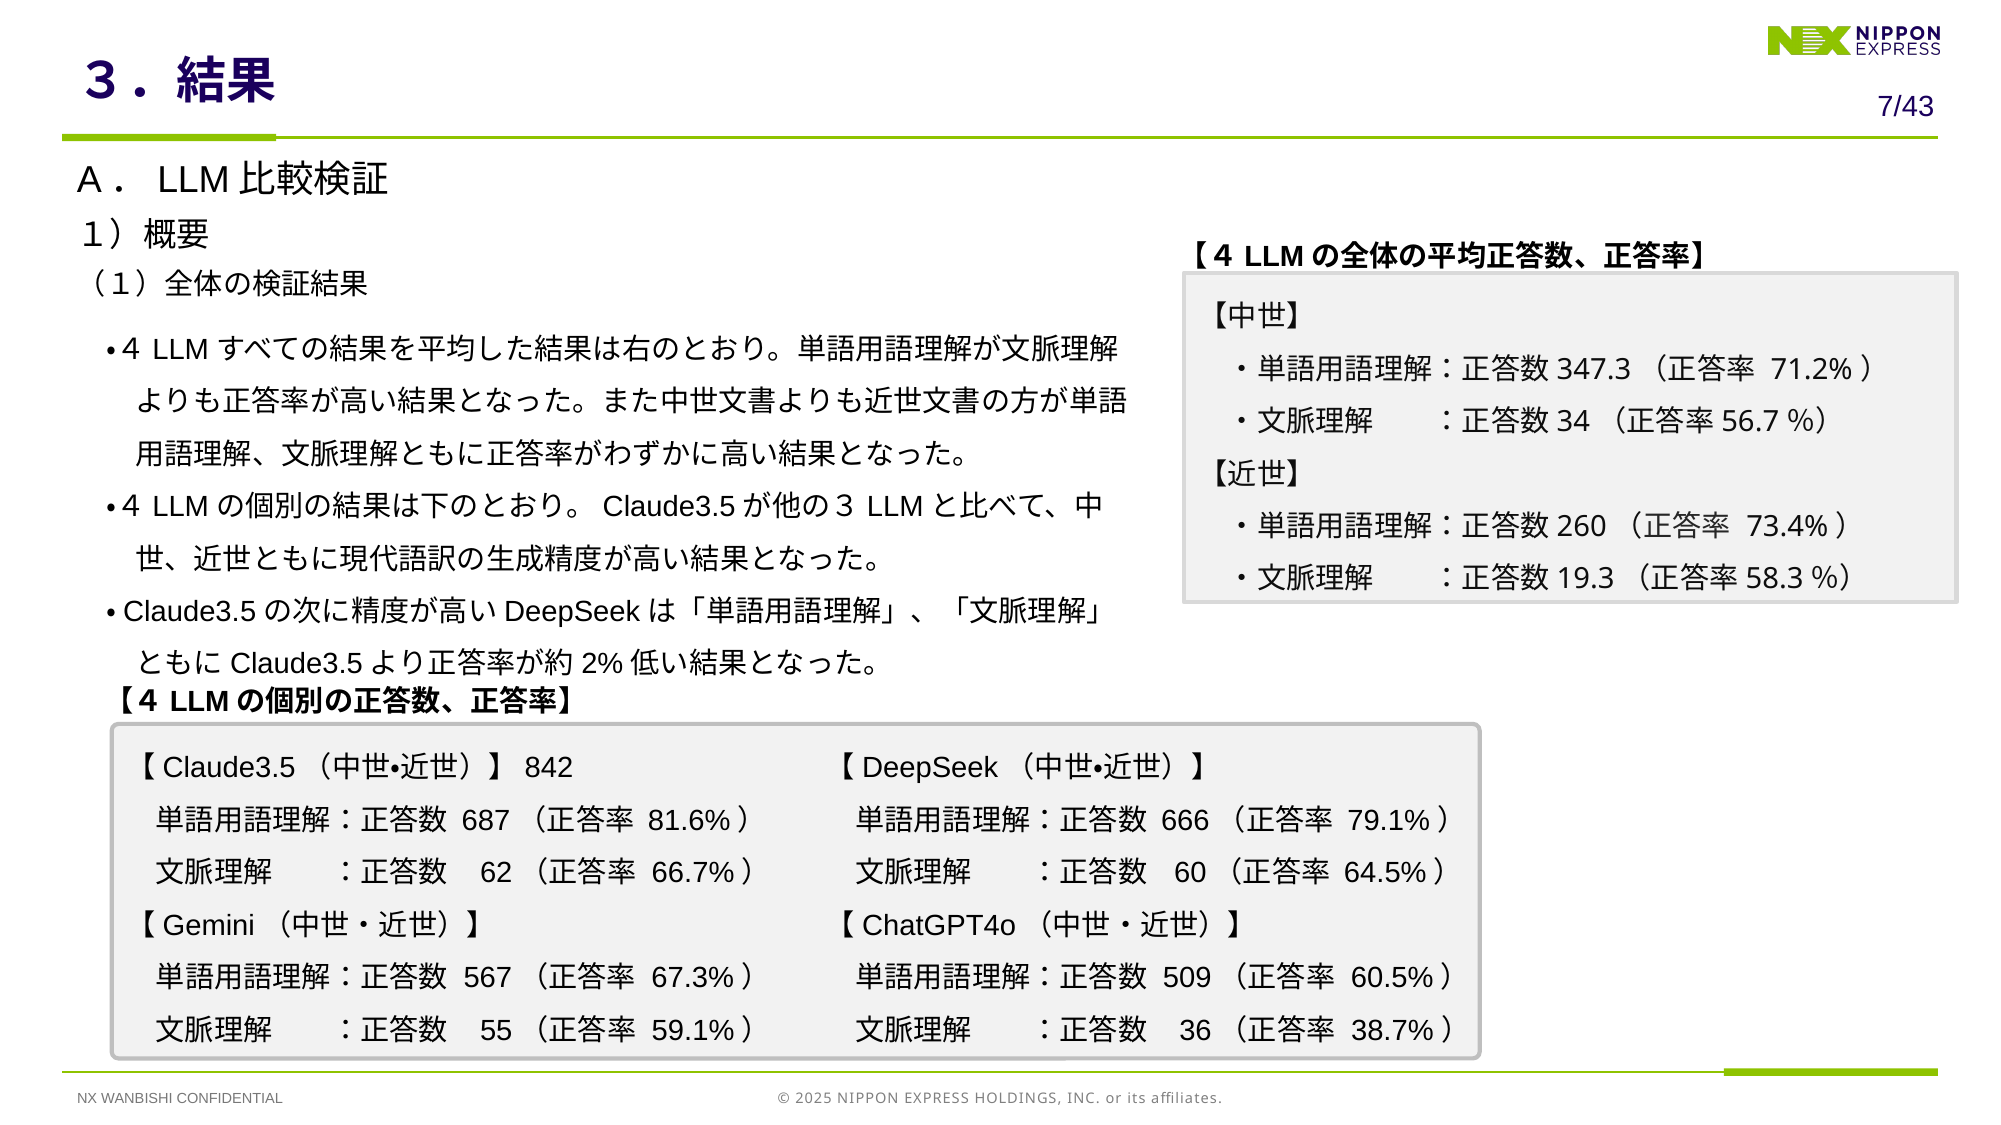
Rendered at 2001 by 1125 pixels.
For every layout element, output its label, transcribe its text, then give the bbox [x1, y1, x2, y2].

text_box 【４LLMの全体の平均正答数、正答率】 [1164, 229, 1833, 280]
title ３．結果 [62, 41, 1742, 103]
picture [1768, 26, 1940, 55]
text_box 【４LLMの個別の正答数、正答率】 [89, 674, 759, 725]
slide_number 6/43 [1848, 87, 1935, 123]
text_box A．LLM比較検証 １）概要 （１）全体の検証結果 ・４LLMすべての結果を平均した結果は右のとおり。単語用語理解が文脈理解よりも正答率が高い結果となった。また中世文書よりも近世文書の方が単語用語理解、文脈理解ともに正答率がわずかに高い結果となった。 ・４LLMの個別の結果は下のとおり。Claude3.5が他の３LLMと比べて、中世、近世ともに現代語訳の生成精度が高い結果となった。 ・Claude3.5の次に精度が高いDeepSeekは「単語用語理解」、「文脈理解」ともにClaude3.5より正答率が約2%低い結果となった。 [62, 147, 1148, 688]
footer NX WANBISHI CONFIDENTIAL [62, 1086, 738, 1110]
text_box 【中世】 ・単語用語理解：正答数347.3（正答率 71.2%） ・文脈理解 ：正答数34（正答率56.7％） 【近世】 ・単語用語理解：正答数260（正答率 73.4%） ・文脈理解 ：正答数19.3（正答率58.3％） [1182, 271, 1959, 604]
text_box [111, 723, 1584, 1059]
